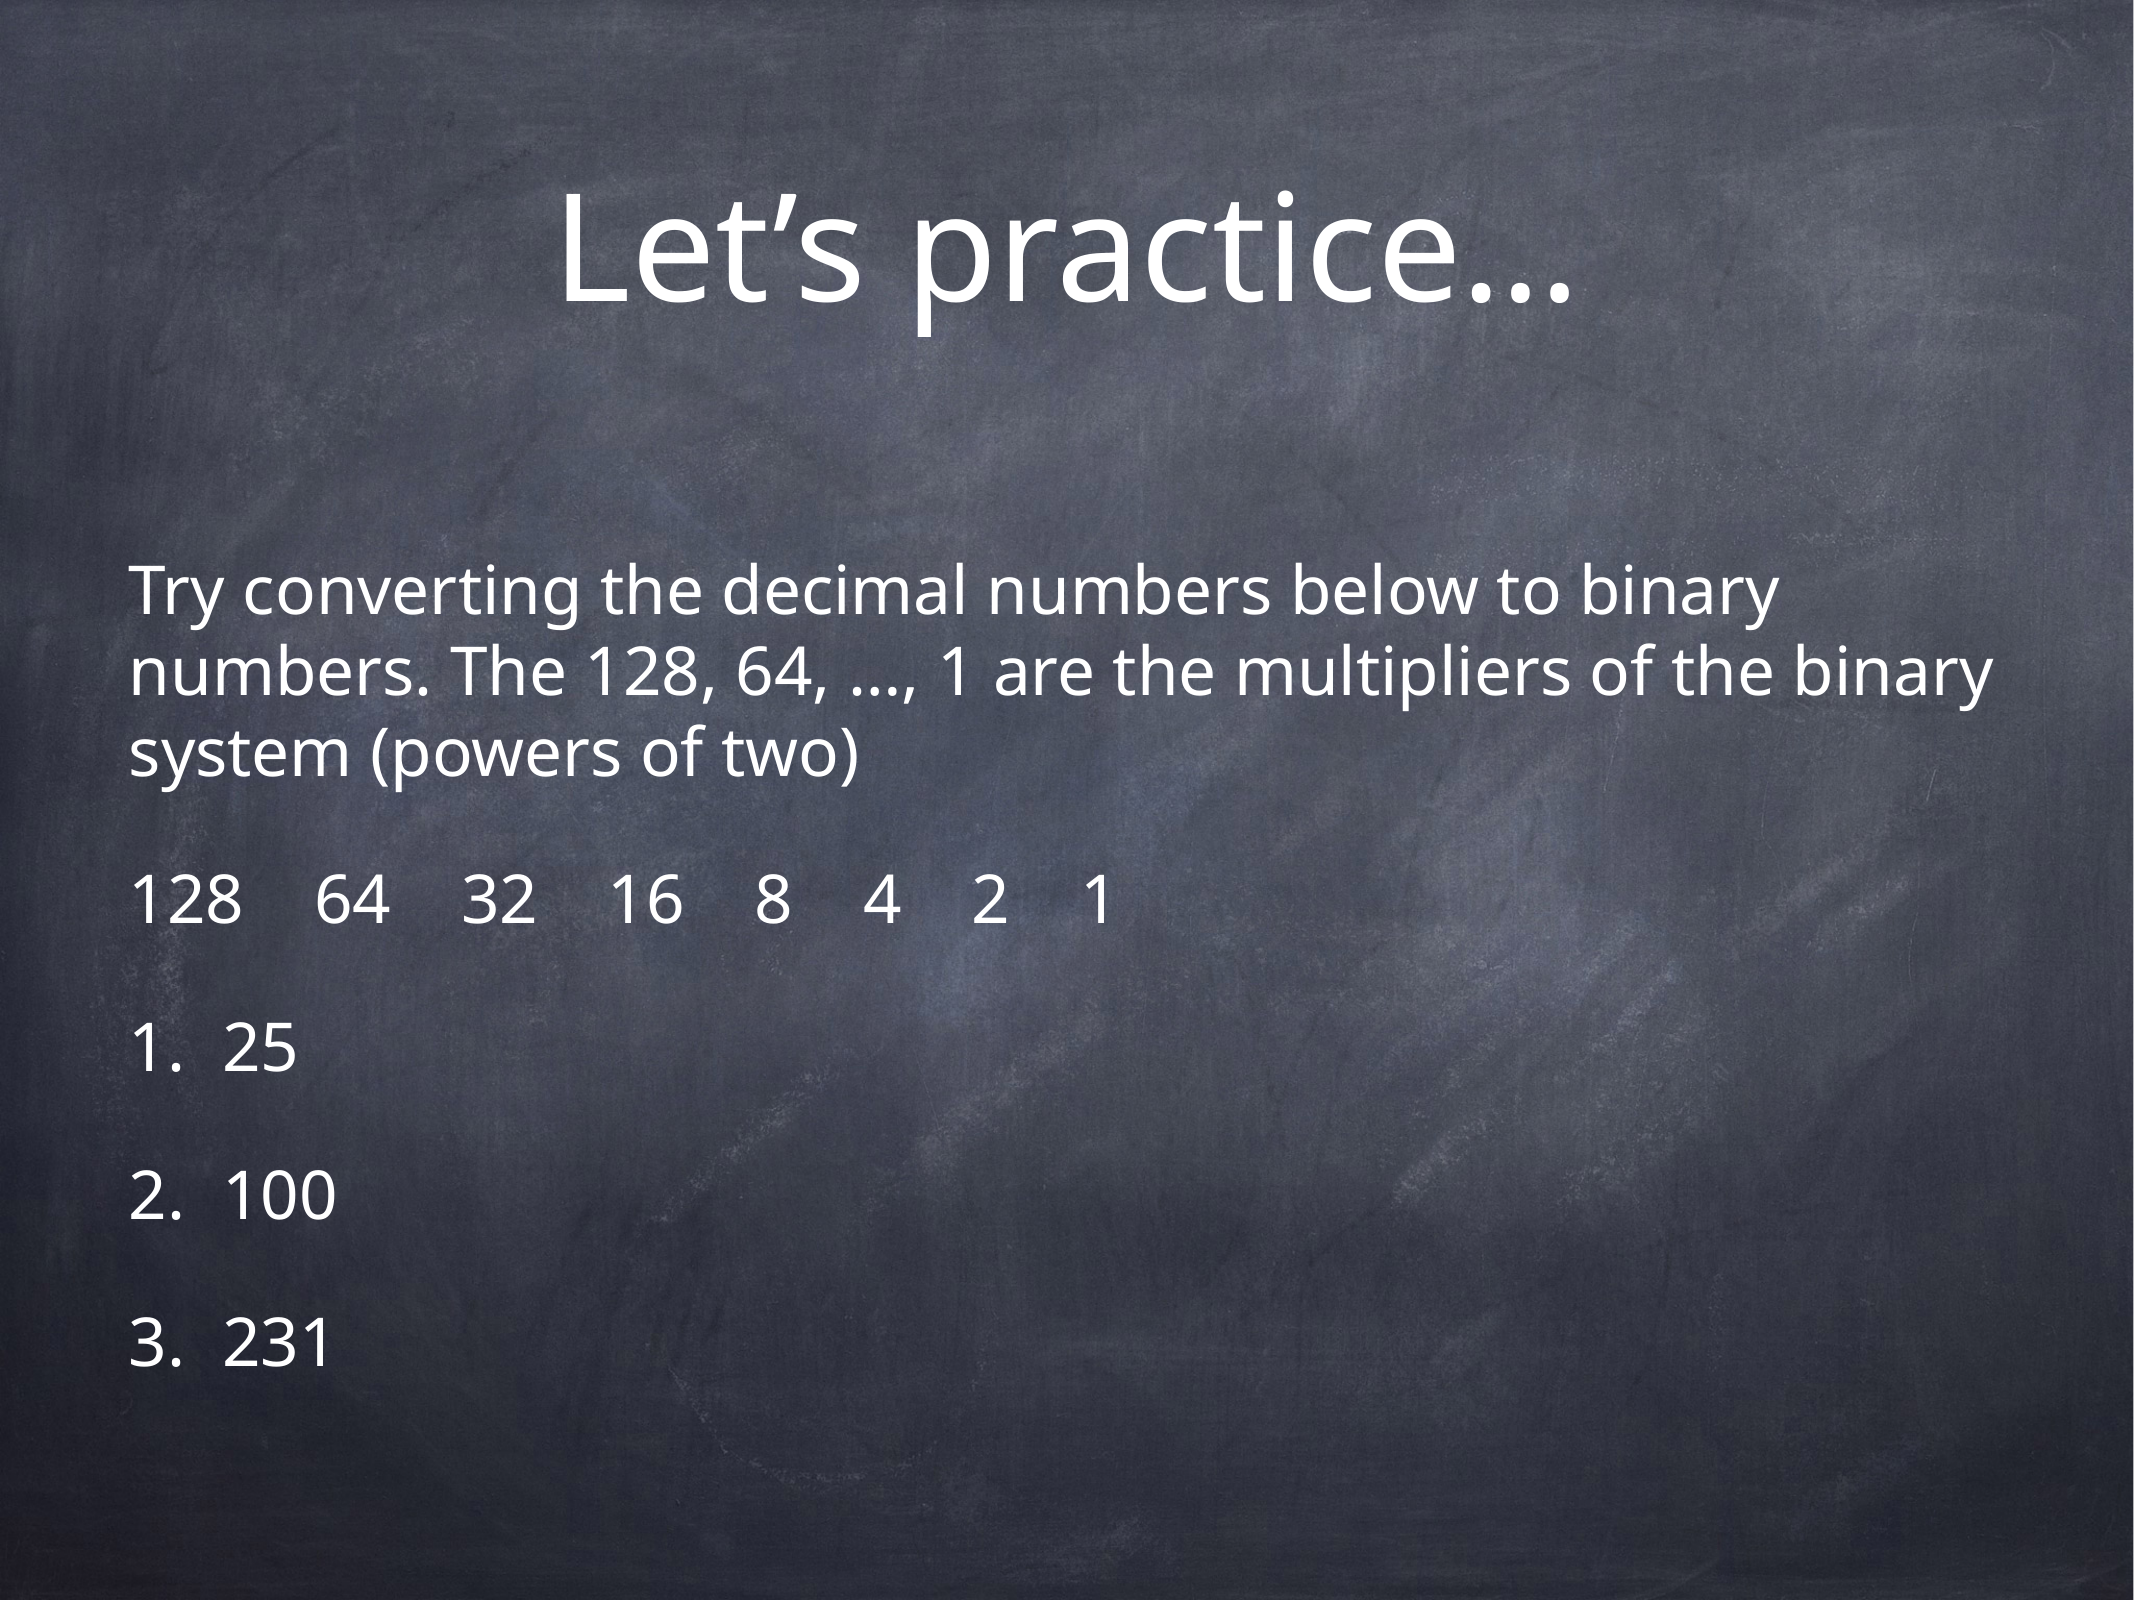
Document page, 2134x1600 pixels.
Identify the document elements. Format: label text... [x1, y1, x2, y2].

picture [0, 0, 2134, 1600]
title Let’s practice… [207, 32, 1926, 451]
list Try converting the decimal numbers below to binary numbers. The 128, 64, …, 1 are the multipliers of the binary system (powers of two) 128 64 32 16 8 4 2 1 25 100 231 [119, 453, 2014, 1474]
